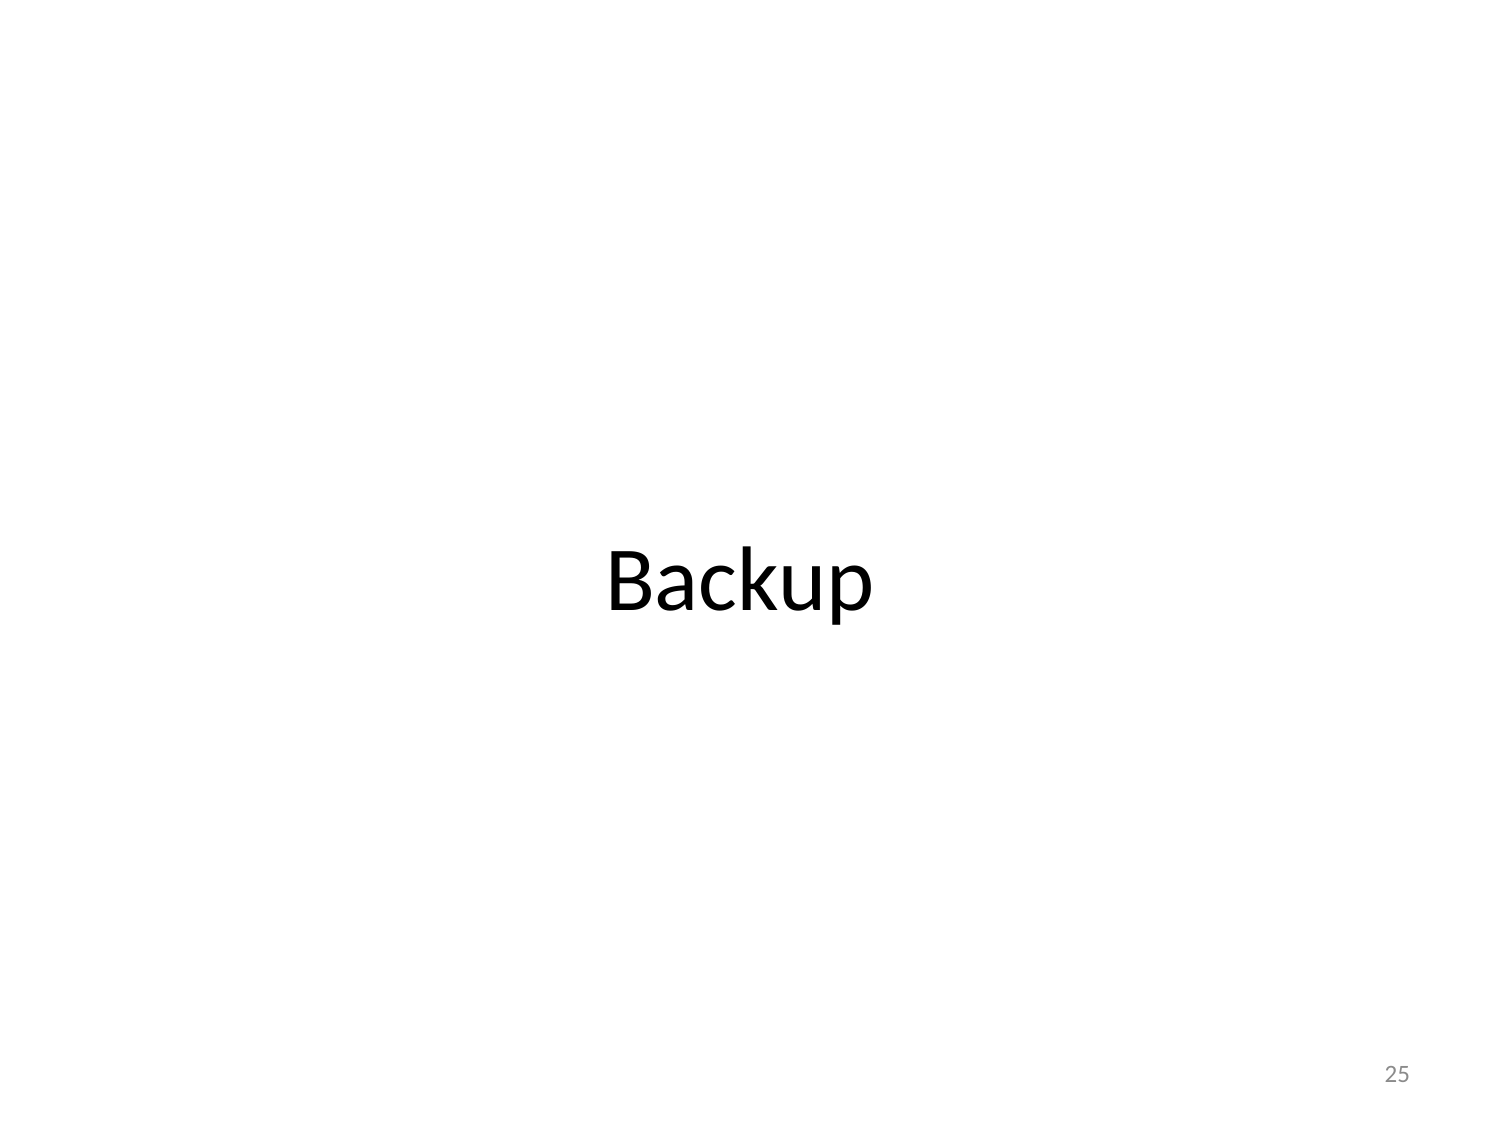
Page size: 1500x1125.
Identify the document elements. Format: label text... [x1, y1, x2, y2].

title Backup [64, 479, 1415, 668]
slide_number 25 [1074, 1042, 1425, 1103]
